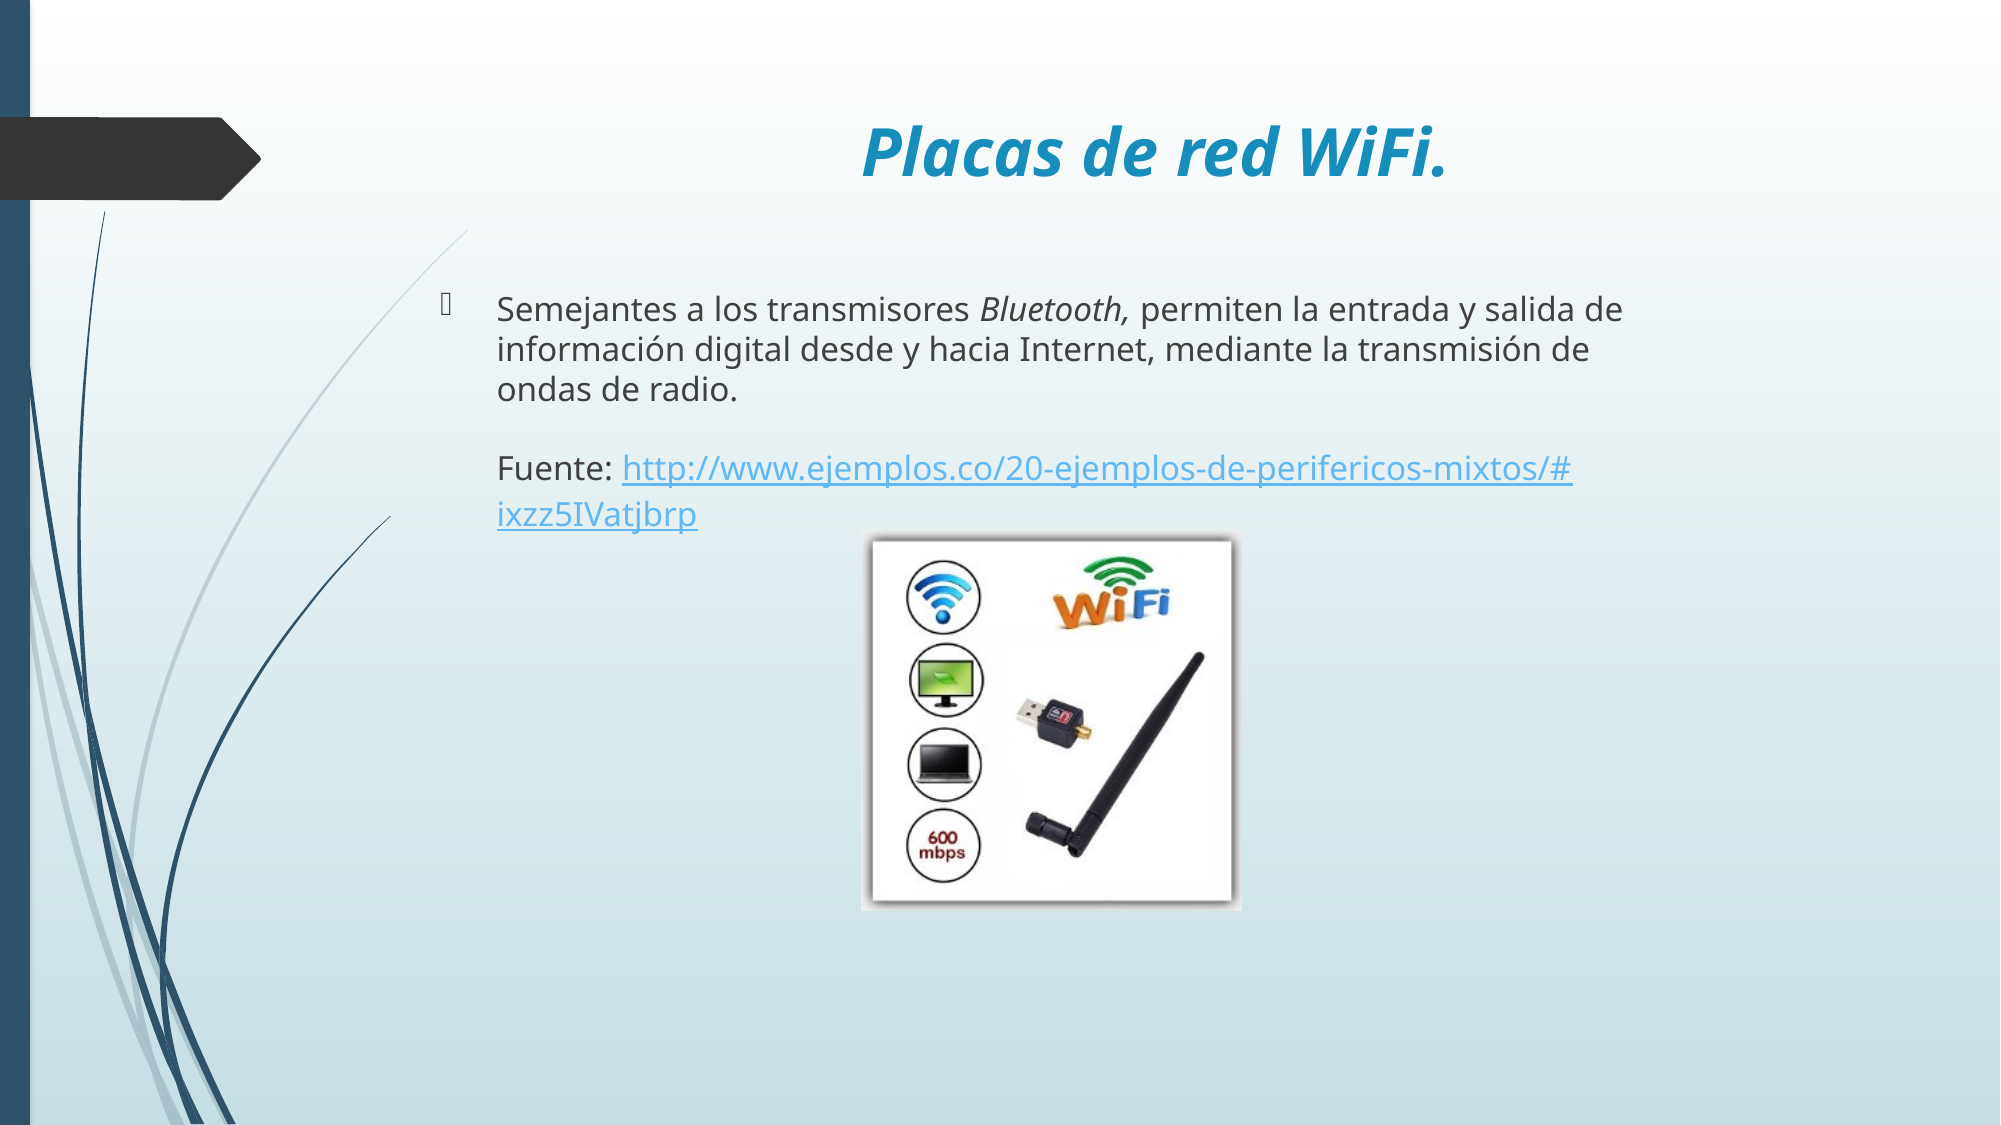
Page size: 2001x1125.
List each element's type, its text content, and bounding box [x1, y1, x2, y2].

list Semejantes a los transmisores Bluetooth, permiten la entrada y salida de información digital desde y hacia Internet, mediante la transmisión de ondas de radio. Fuente: http://www.ejemplos.co/20-ejemplos-de-perifericos-mixtos/#ixzz5IVatjbrp [425, 280, 1679, 1000]
picture [861, 529, 1243, 911]
title Placas de red WiFi. [425, 102, 1888, 313]
